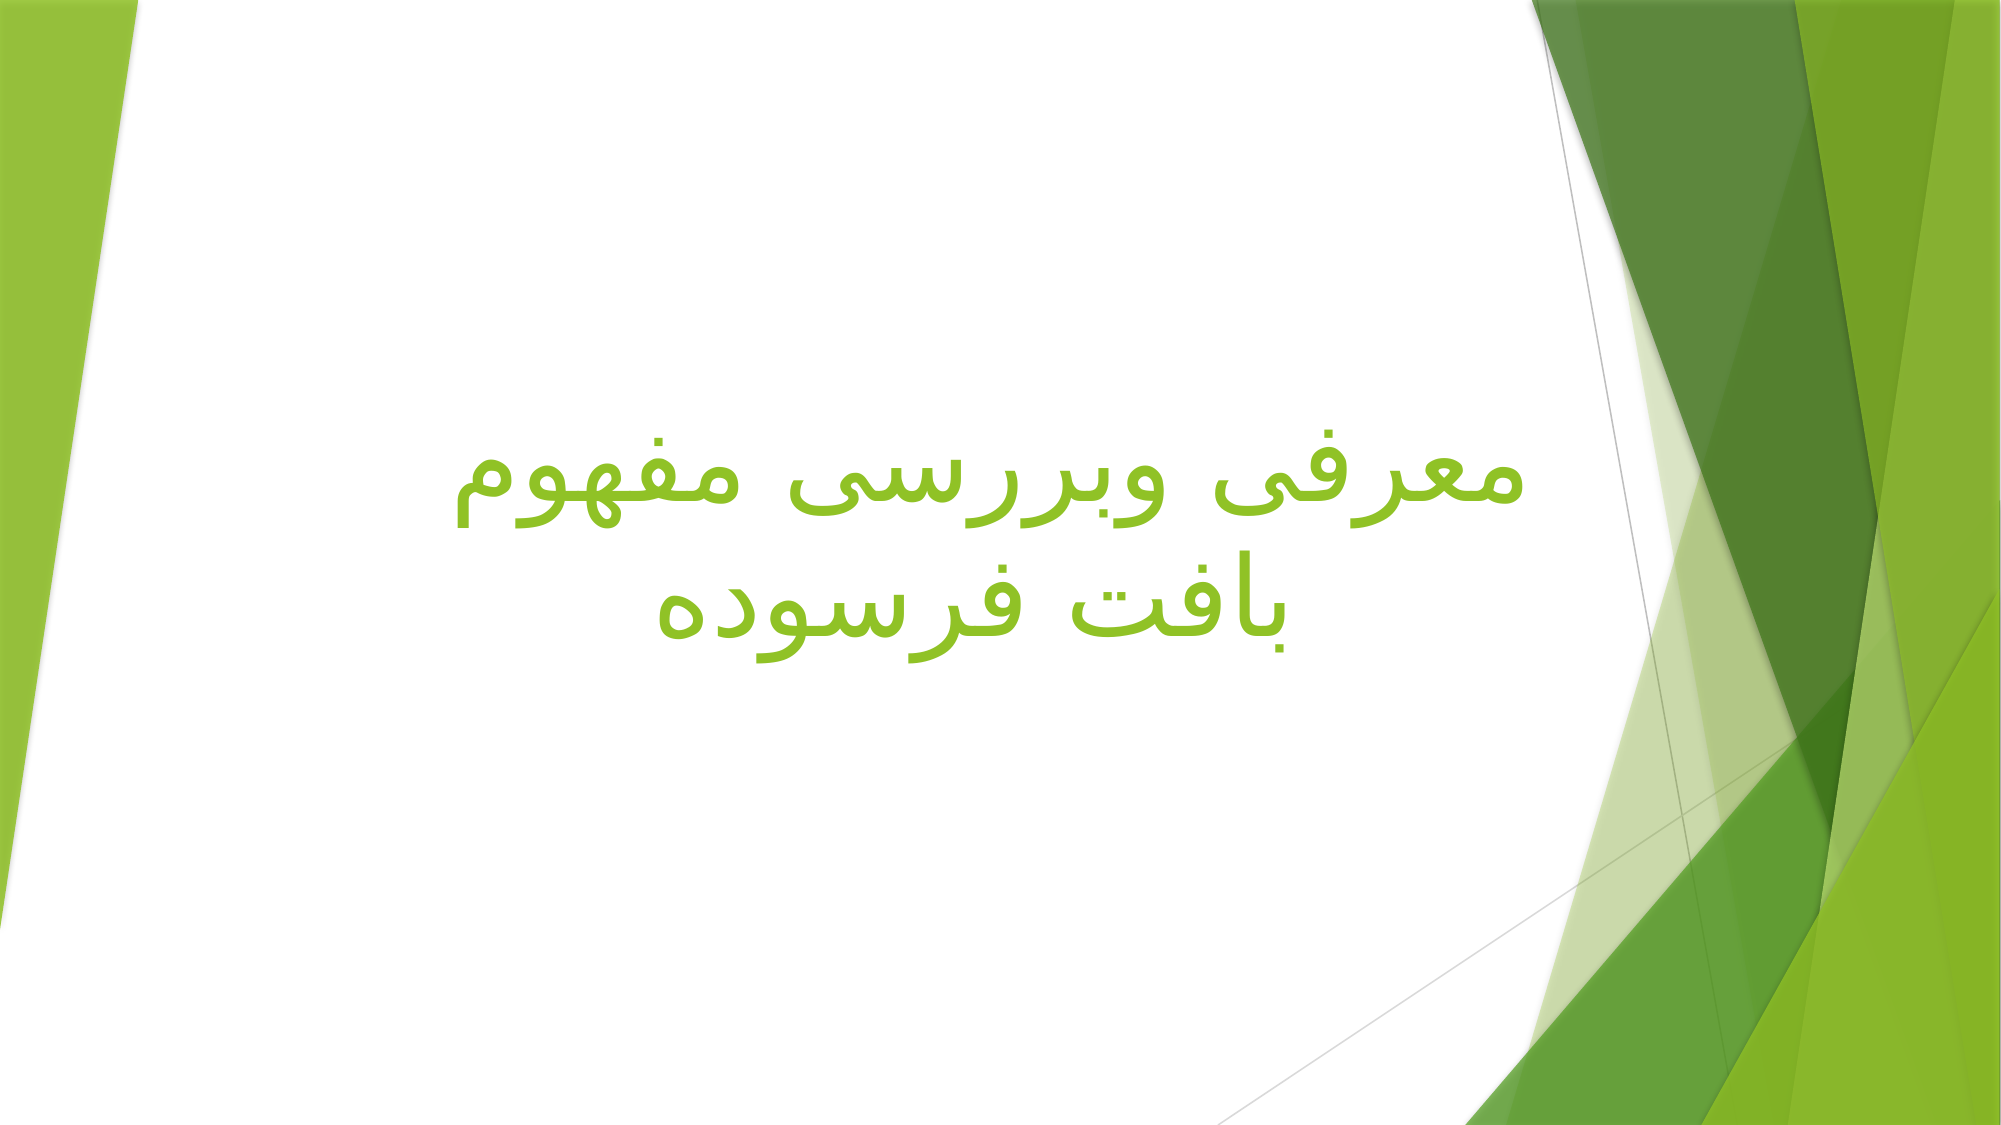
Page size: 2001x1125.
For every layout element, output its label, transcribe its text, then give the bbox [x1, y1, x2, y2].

title معرفی وبررسی مفهوم بافت فرسوده [336, 396, 1611, 667]
